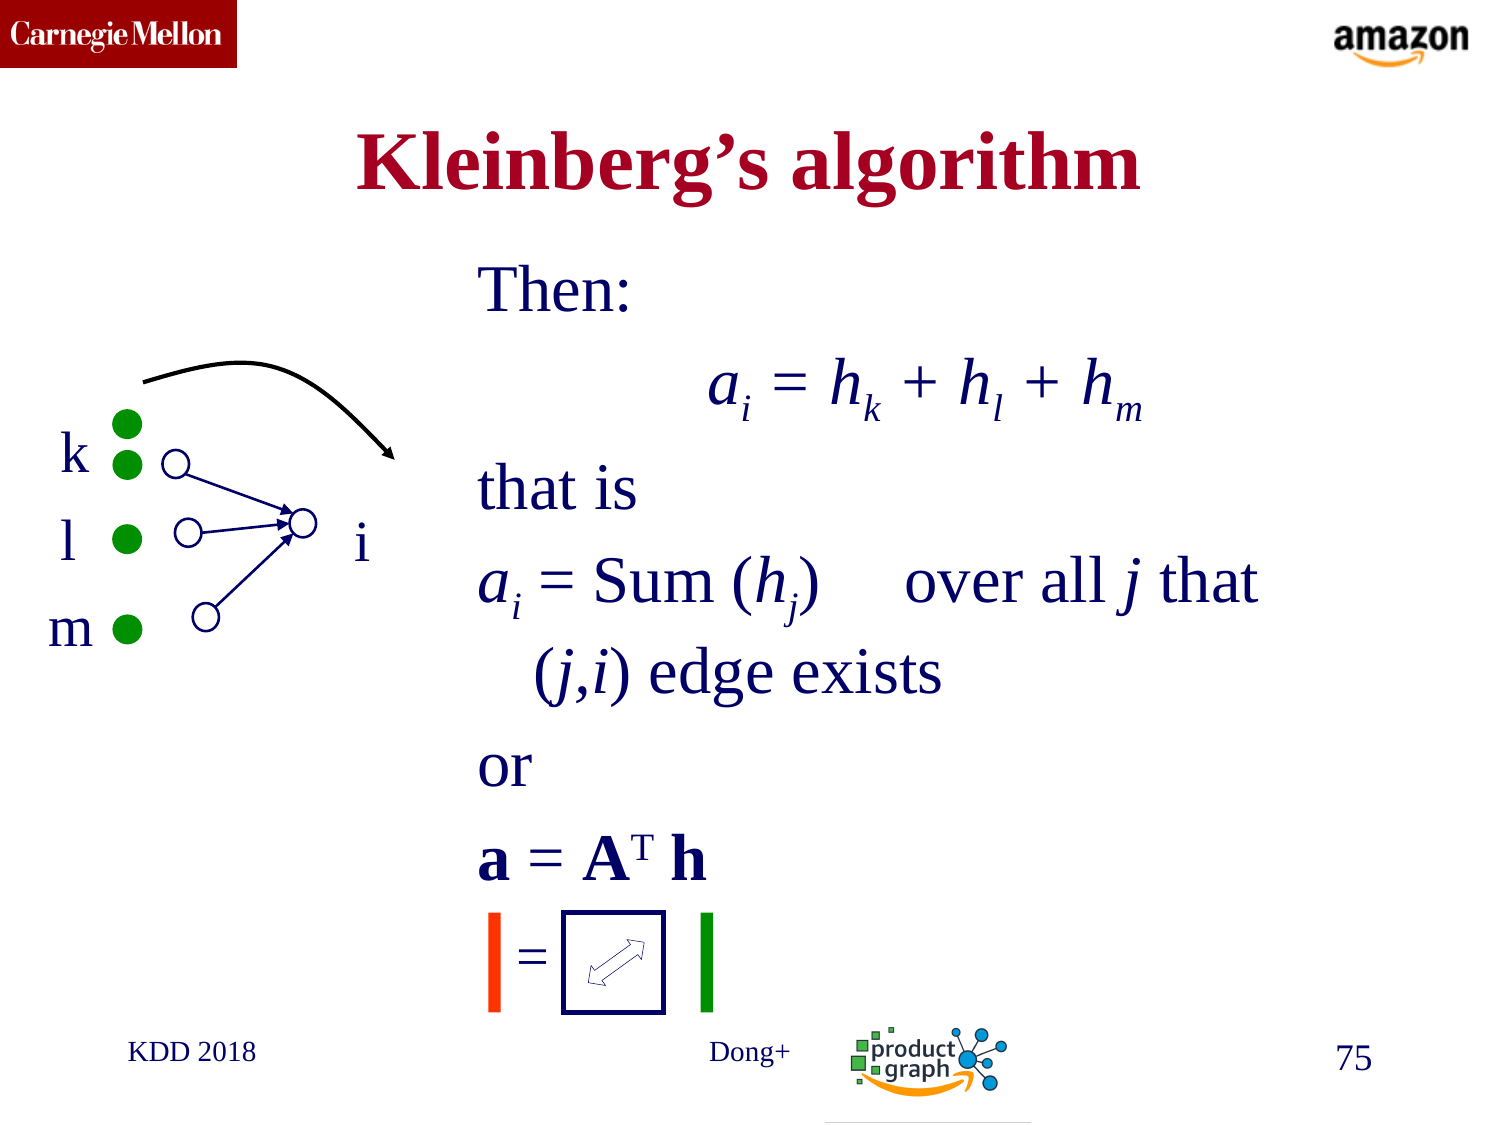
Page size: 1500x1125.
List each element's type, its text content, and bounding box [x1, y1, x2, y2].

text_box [184, 474, 294, 513]
text_box [162, 449, 190, 479]
text_box [112, 614, 143, 645]
slide_number 75 [1074, 1024, 1388, 1101]
text_box [192, 603, 219, 632]
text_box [201, 523, 289, 534]
picture [1322, 4, 1484, 88]
picture [0, 0, 237, 68]
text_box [488, 910, 714, 1013]
text_box [291, 509, 317, 538]
footer Dong+ [512, 1024, 988, 1101]
text_box [112, 449, 143, 480]
text_box [112, 409, 143, 440]
text_box i [339, 495, 386, 580]
text_box [142, 362, 395, 460]
text_box l [45, 494, 92, 580]
text_box [112, 524, 143, 555]
text_box [174, 519, 200, 547]
slide_number KDD 2018 [112, 1024, 426, 1101]
text_box m [33, 580, 109, 666]
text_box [215, 534, 294, 607]
text_box k [45, 406, 104, 492]
list Then: ai = hk + hl + hm that is ai = Sum (hj) over all j that (j,i) edge exists or a = AT h [462, 237, 1388, 1001]
title Kleinberg’s algorithm [112, 99, 1388, 213]
